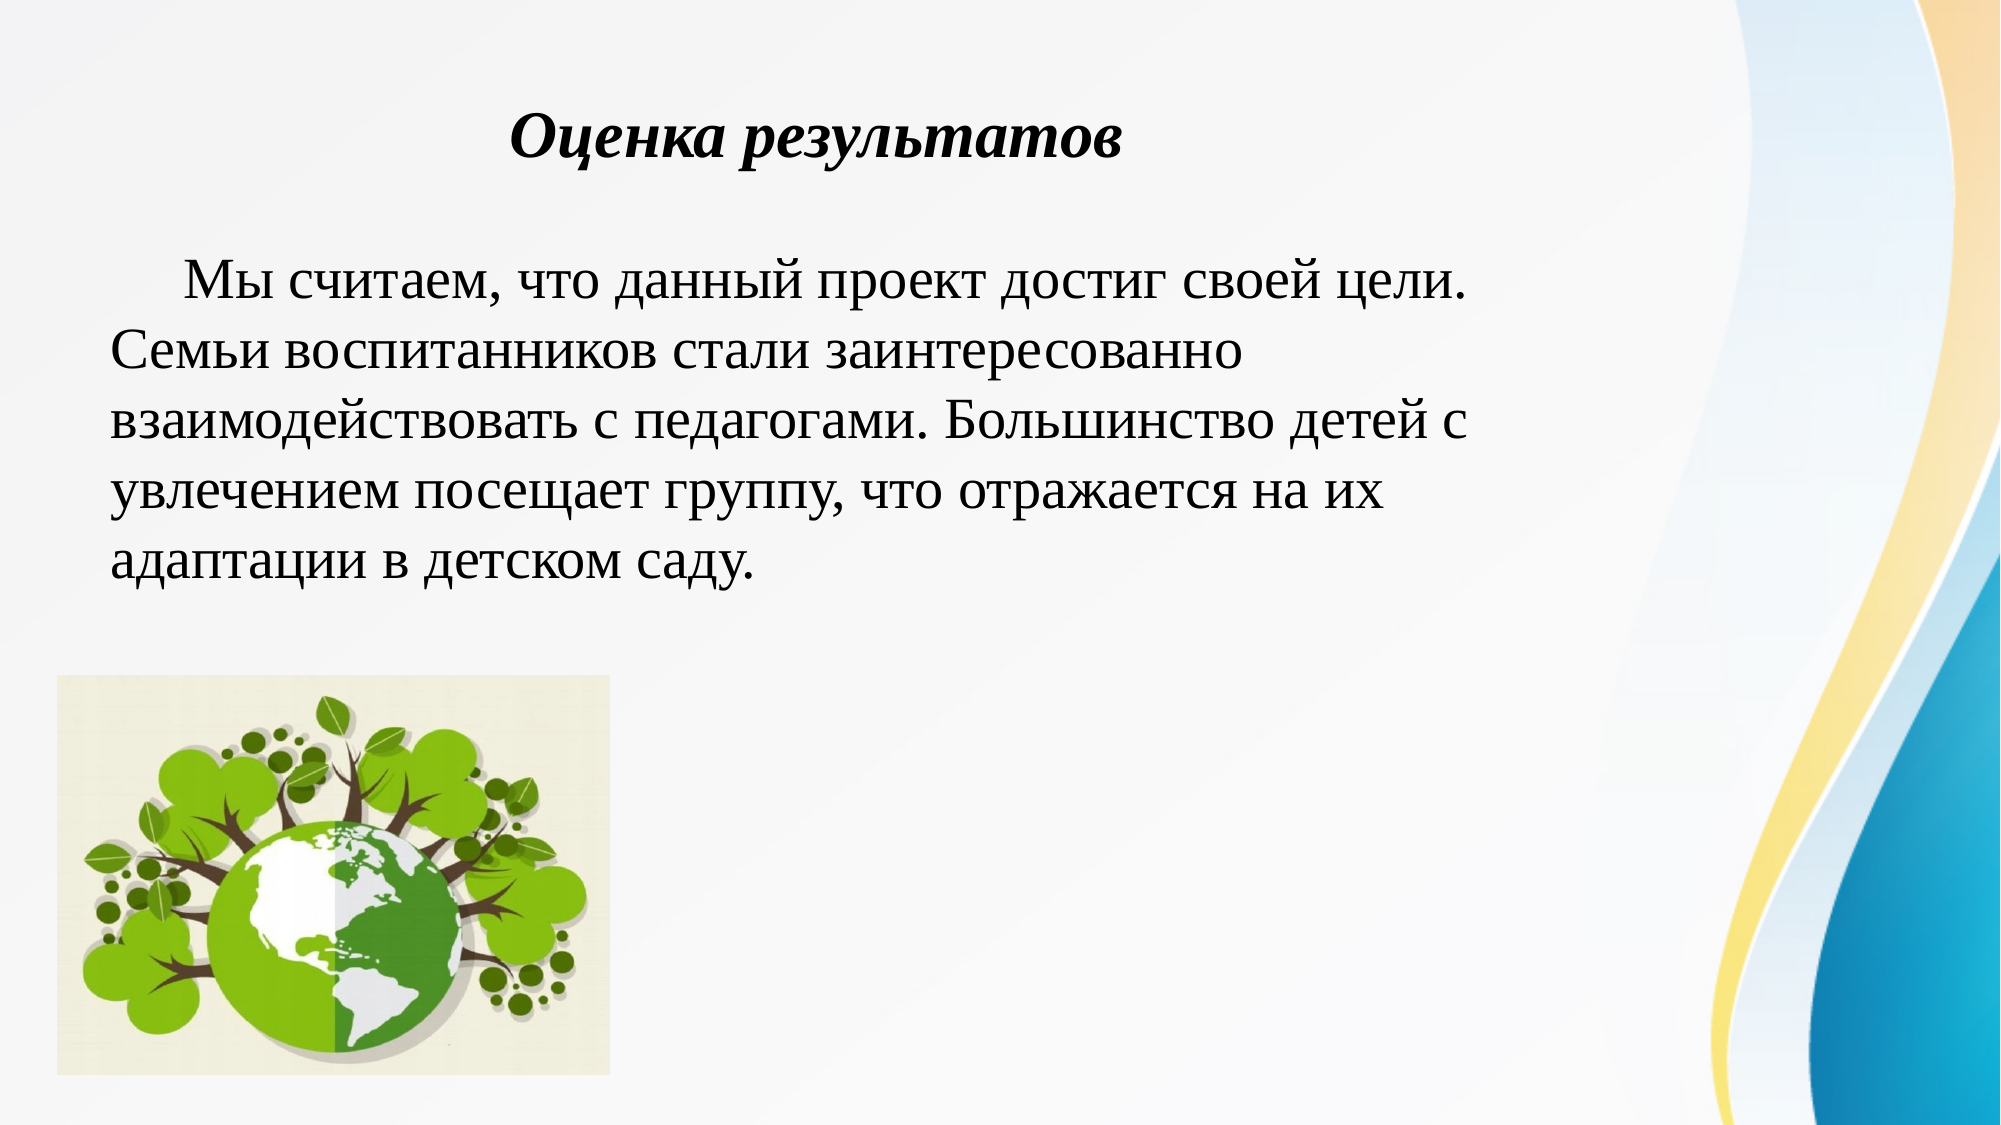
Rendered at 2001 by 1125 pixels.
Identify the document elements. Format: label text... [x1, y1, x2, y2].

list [57, 675, 611, 1075]
text_box Оценка результатов Мы считаем, что данный проект достиг своей цели. Семьи воспитанников стали заинтересованно взаимодействовать с педагогами. Большинство детей с увлечением посещает группу, что отражается на их адаптации в детском саду. [95, 83, 1538, 598]
picture [0, 0, 2001, 1125]
